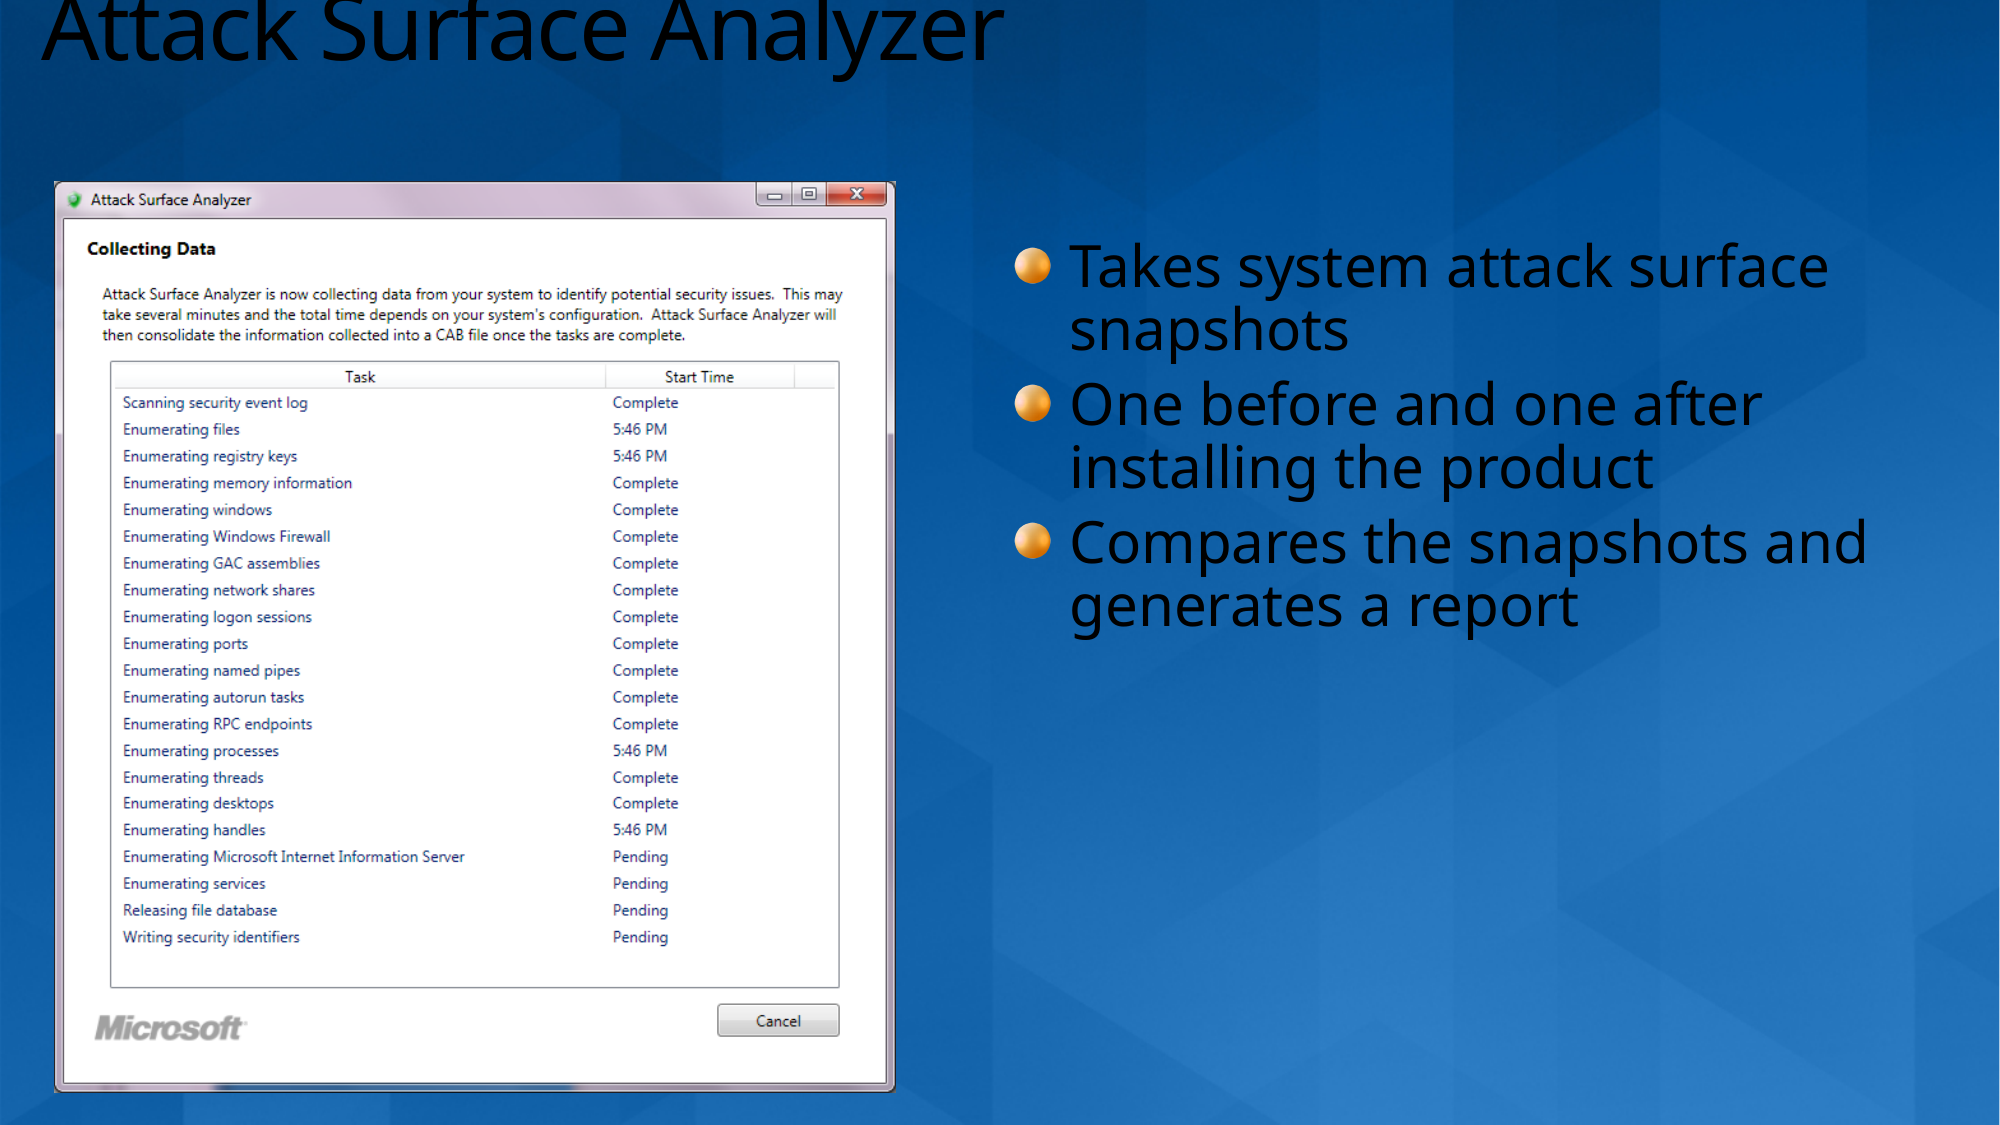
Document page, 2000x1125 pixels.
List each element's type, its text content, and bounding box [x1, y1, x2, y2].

picture [0, 0, 2000, 1125]
title Attack Surface Analyzer [41, 0, 1721, 157]
list Takes system attack surface snapshots One before and one after installing the product Compares the snapshots and generates a report [1014, 237, 1914, 648]
